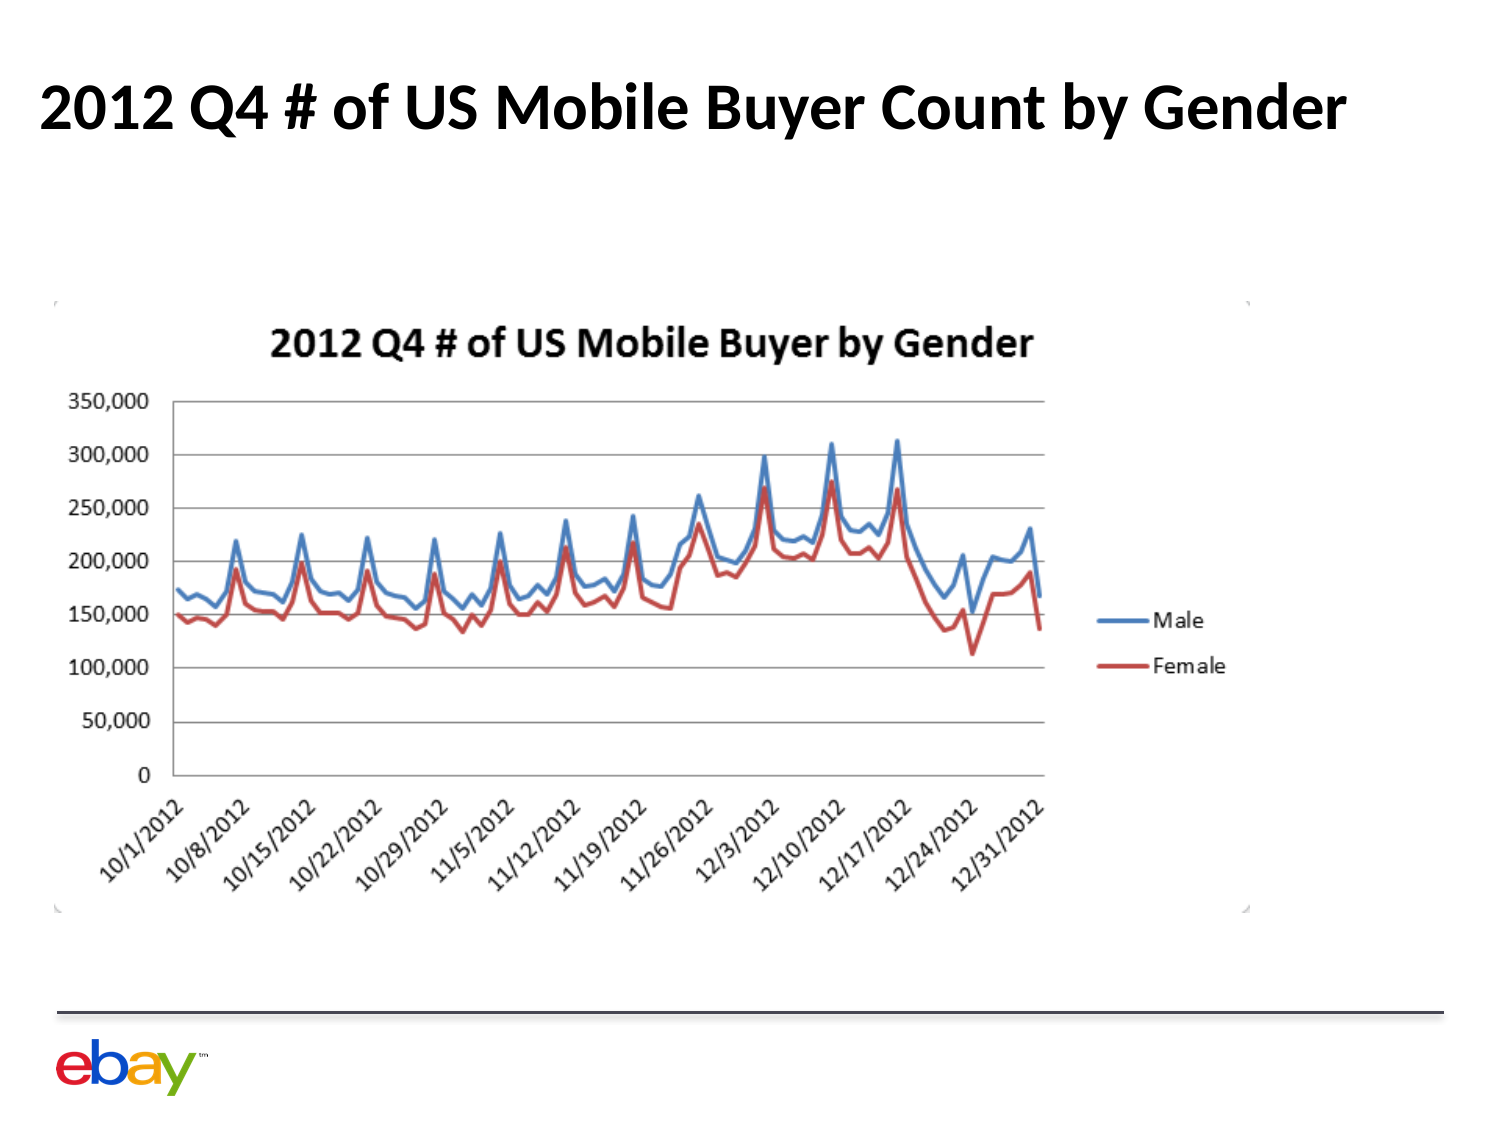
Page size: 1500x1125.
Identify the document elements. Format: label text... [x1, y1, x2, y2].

picture [56, 1039, 208, 1096]
picture [54, 301, 1251, 913]
title 2012 Q4 # of US Mobile Buyer Count by Gender [24, 37, 1401, 151]
